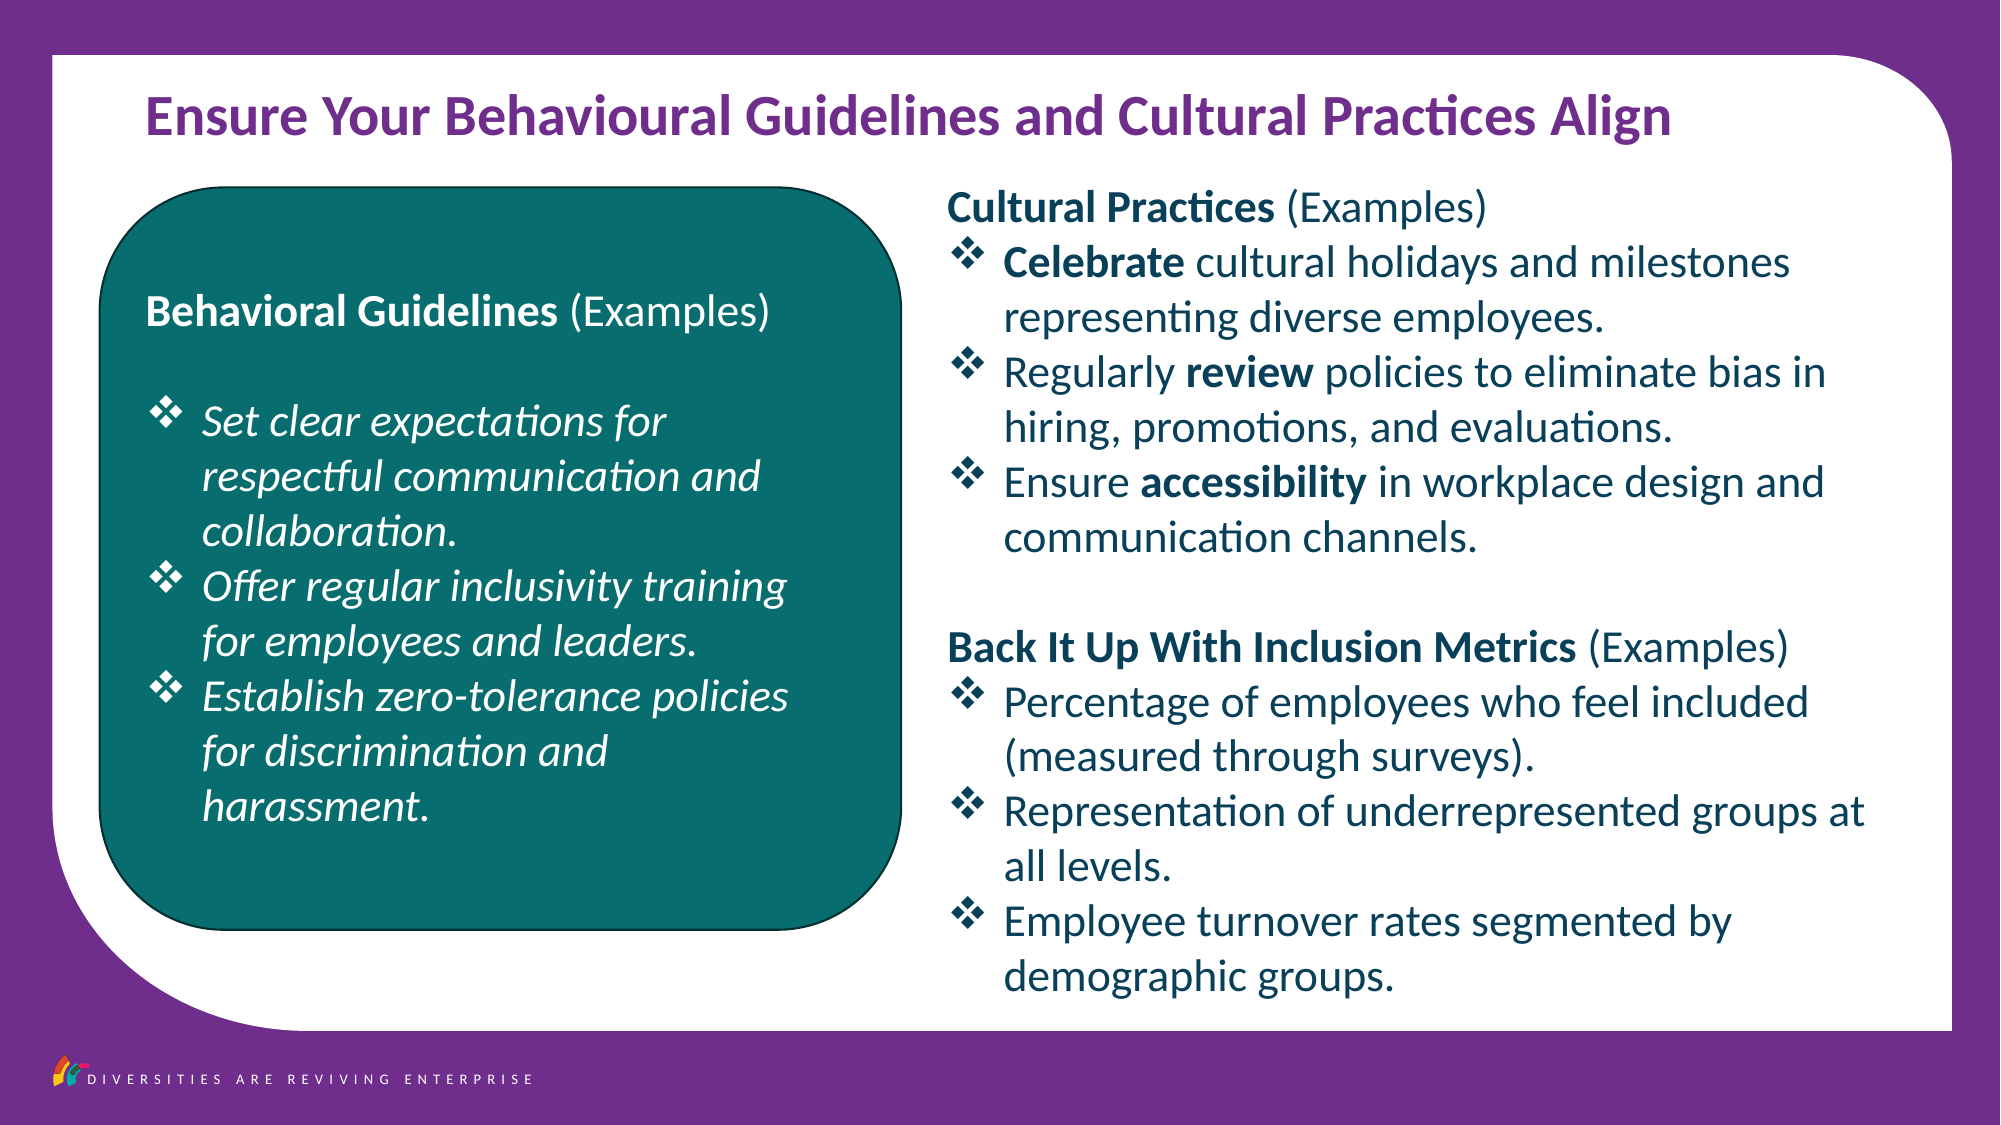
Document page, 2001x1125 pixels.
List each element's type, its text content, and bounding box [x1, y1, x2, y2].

text_box [98, 210, 903, 931]
list Ensure Your Behavioural Guidelines and Cultural Practices Align [130, 77, 1821, 210]
text_box Behavioral Guidelines (Examples) Set clear expectations for respectful communication and collaboration. Offer regular inclusivity training for employees and leaders. Establish zero-tolerance policies for discrimination and harassment. [130, 273, 830, 838]
text_box Cultural Practices (Examples) Celebrate cultural holidays and milestones representing diverse employees. Regularly review policies to eliminate bias in hiring, promotions, and evaluations. Ensure accessibility in workplace design and communication channels. Back It Up With Inclusion Metrics (Examples) Percentage of employees who feel included (measured through surveys). Representation of underrepresented groups at all levels. Employee turnover rates segmented by demographic groups. [932, 168, 1933, 1009]
